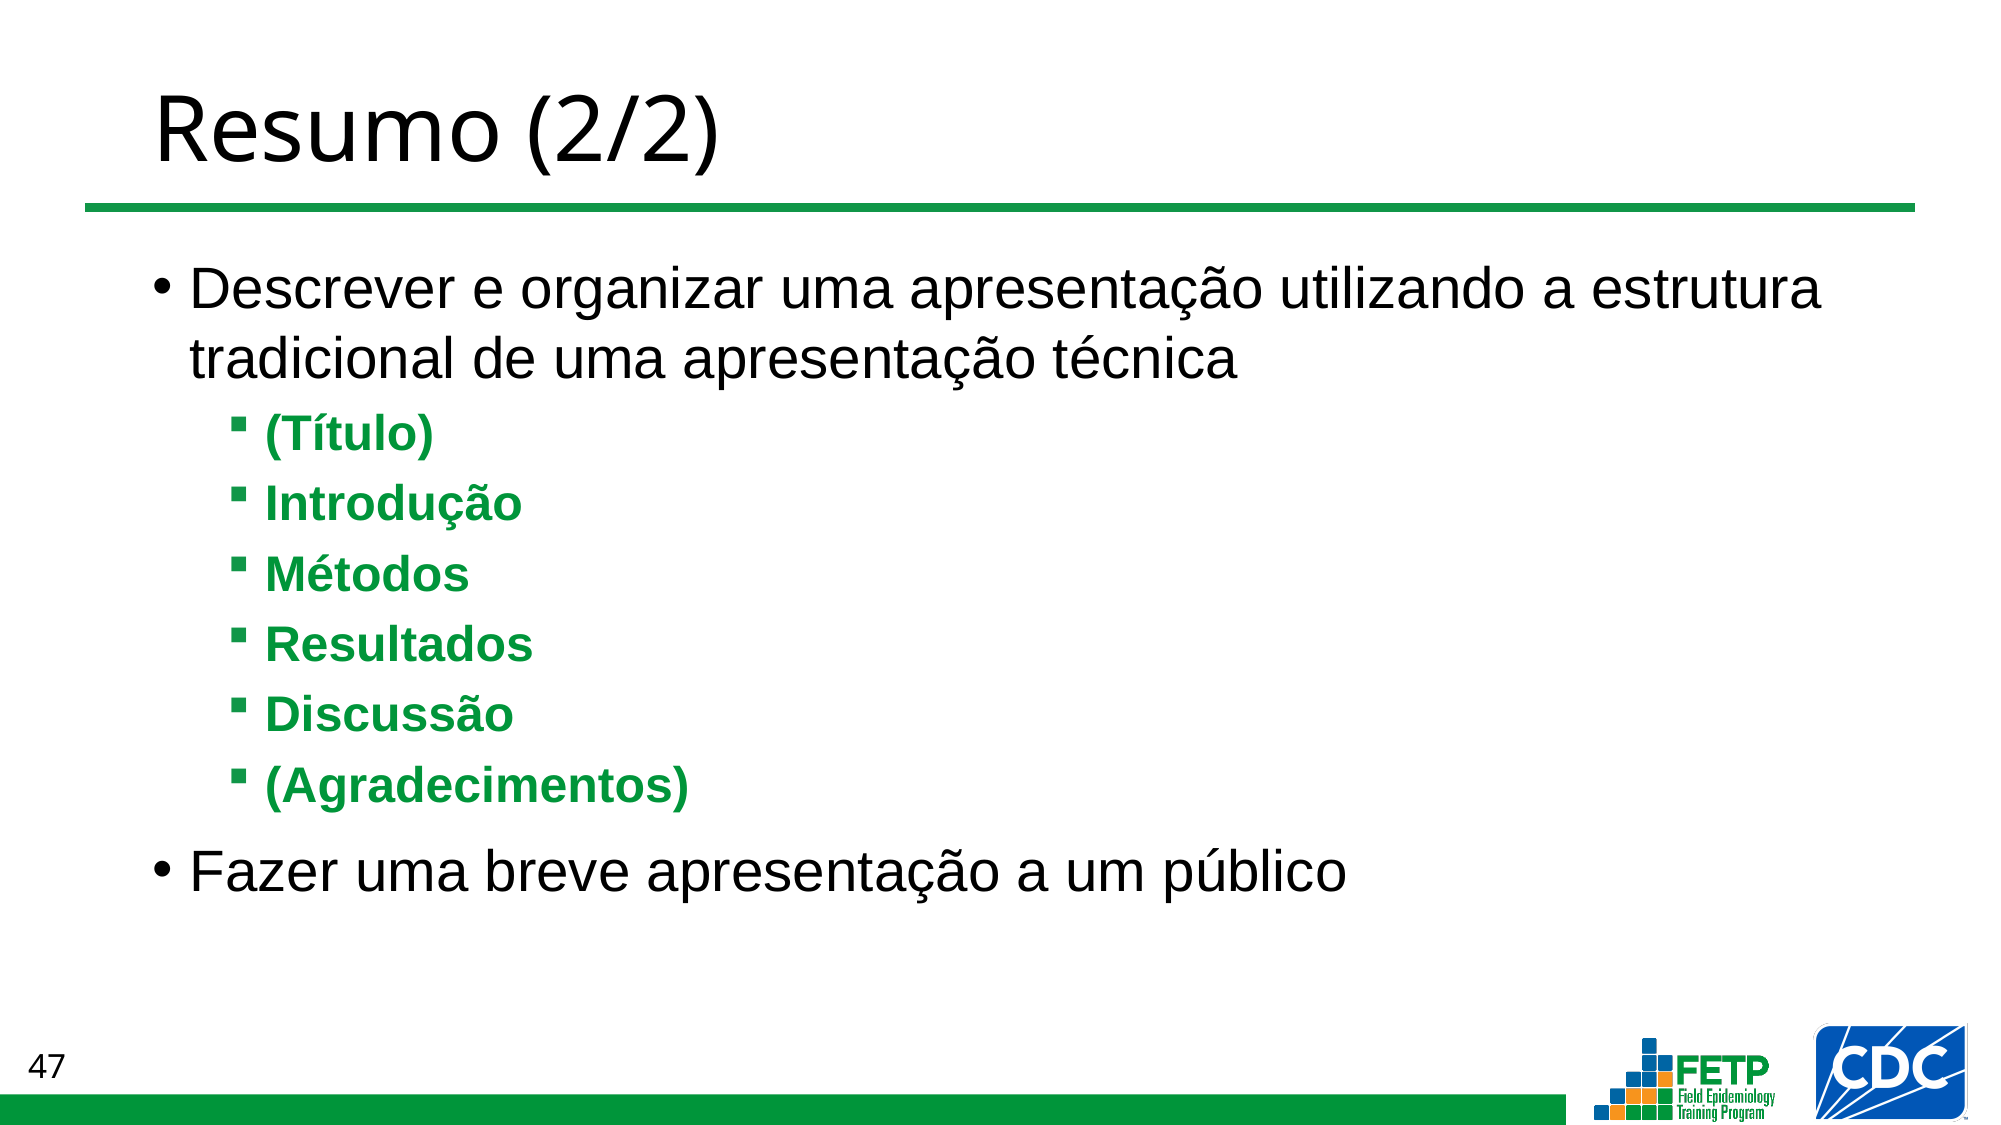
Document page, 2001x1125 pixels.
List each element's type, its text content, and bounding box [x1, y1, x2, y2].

list Descrever e organizar uma apresentação utilizando a estrutura tradicional de uma apresentação técnica (Título) Introdução Métodos Resultados Discussão (Agradecimentos) Fazer uma breve apresentação a um público [137, 242, 1863, 1004]
picture [1813, 1023, 1968, 1122]
title Resumo (2/2) [137, 75, 1863, 207]
picture [1594, 1038, 1775, 1122]
